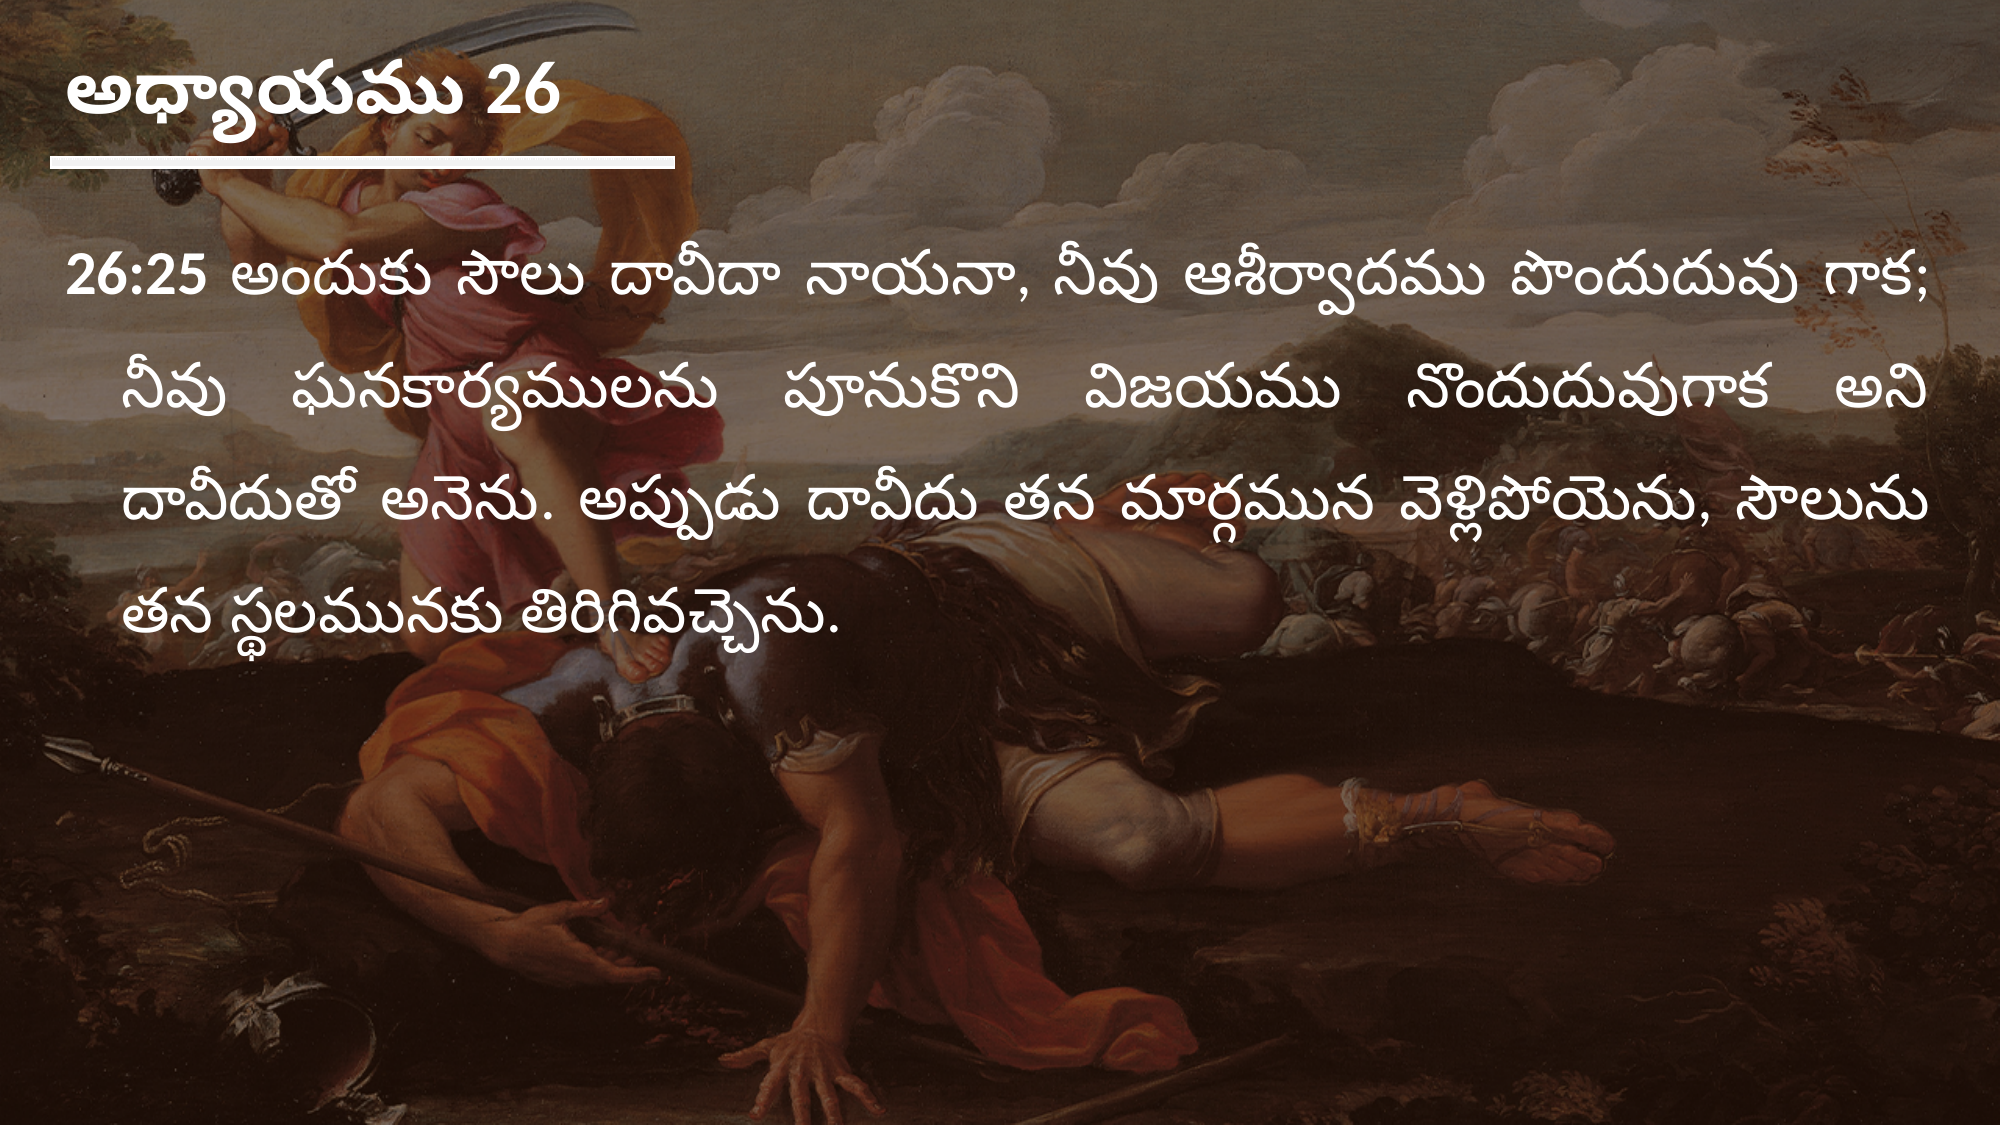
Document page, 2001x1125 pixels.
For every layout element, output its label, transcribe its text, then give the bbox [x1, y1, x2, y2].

picture [0, 0, 2000, 1125]
title అధ్యాయము 26 [50, 0, 1925, 167]
list 26:25 అందుకు సౌలు దావీదా నాయనా, నీవు ఆశీర్వాదము పొందుదువు గాక; నీవు ఘనకార్యములను పూనుకొని విజయము నొందుదువుగాక అని దావీదుతో అనెను. అప్పుడు దావీదు తన మార్గమున వెళ్లిపోయెను, సౌలును తన స్థలమునకు తిరిగివచ్చెను. [50, 187, 1946, 1063]
